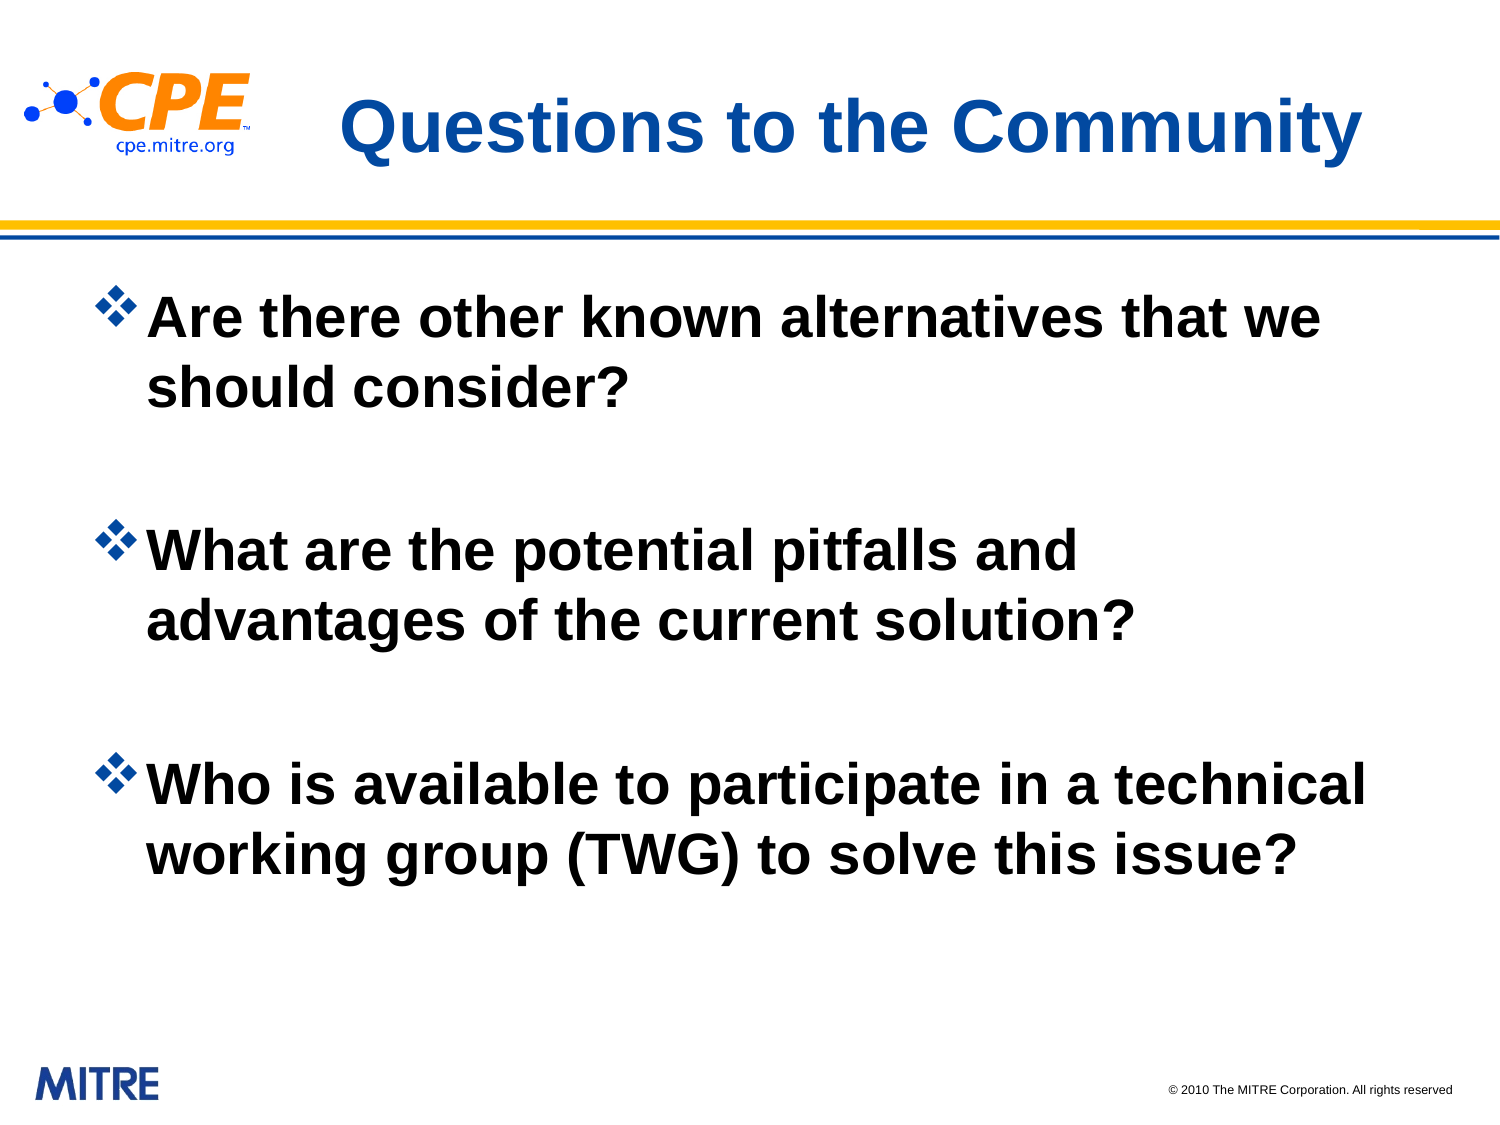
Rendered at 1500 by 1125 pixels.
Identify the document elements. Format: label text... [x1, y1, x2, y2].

picture [24, 72, 250, 156]
title Questions to the Community [324, 44, 1438, 201]
picture [30, 1064, 163, 1106]
list Are there other known alternatives that we should consider? What are the potential pitfalls and advantages of the current solution? Who is available to participate in a technical working group (TWG) to solve this issue? [74, 271, 1426, 990]
